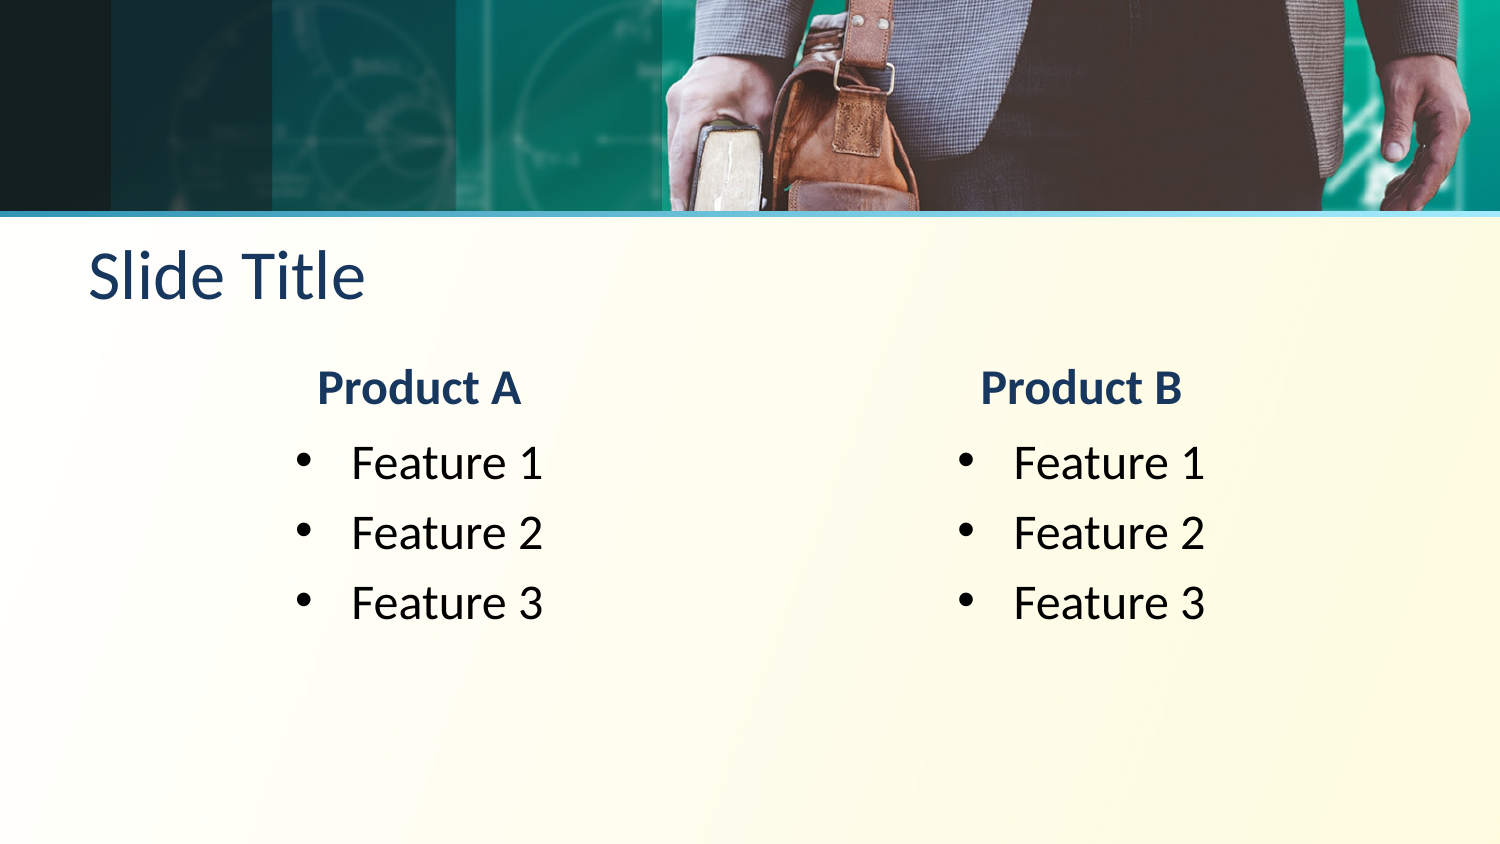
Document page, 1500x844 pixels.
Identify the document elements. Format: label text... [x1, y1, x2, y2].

list Product A [88, 343, 750, 421]
list Feature 1 Feature 2 Feature 3 [88, 421, 750, 773]
list Feature 1 Feature 2 Feature 3 [750, 421, 1413, 773]
list Product B [750, 343, 1413, 421]
picture [0, 0, 1500, 844]
title Slide Title [73, 221, 1427, 322]
